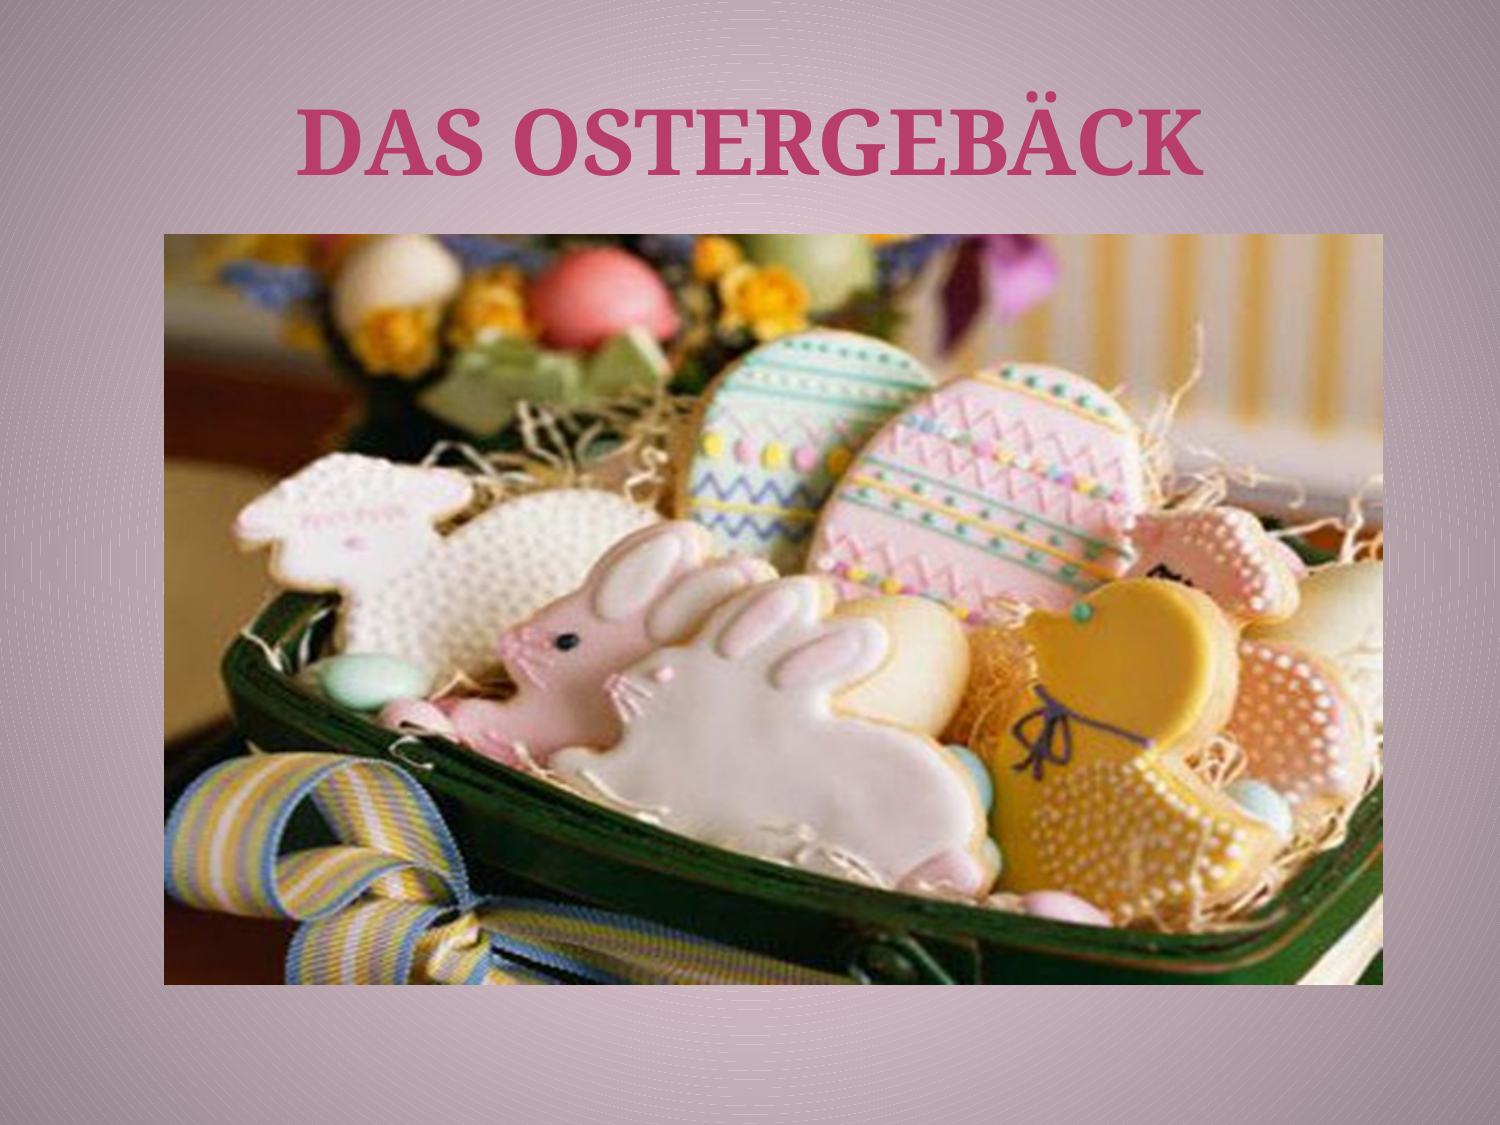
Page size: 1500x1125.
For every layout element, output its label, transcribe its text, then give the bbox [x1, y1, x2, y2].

title Das Ostergebäck [75, 45, 1425, 233]
picture [163, 234, 1383, 985]
